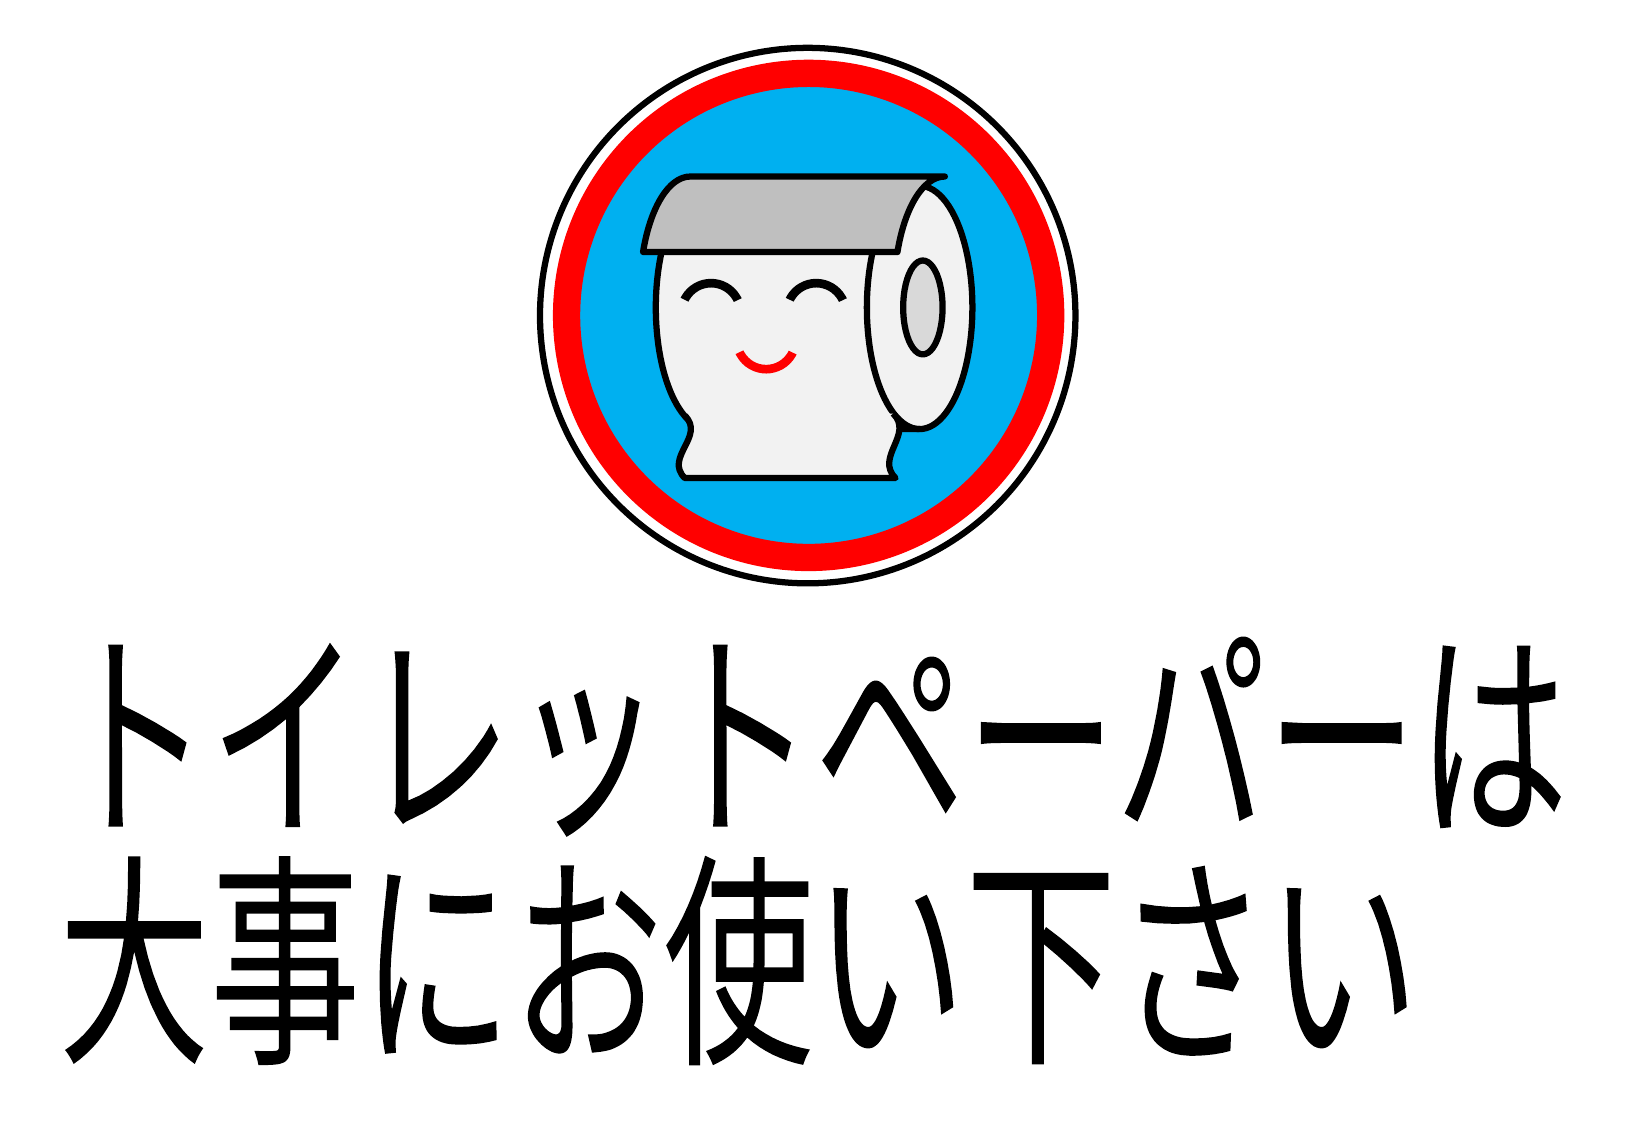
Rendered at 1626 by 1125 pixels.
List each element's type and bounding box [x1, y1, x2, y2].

text_box [539, 47, 1076, 584]
